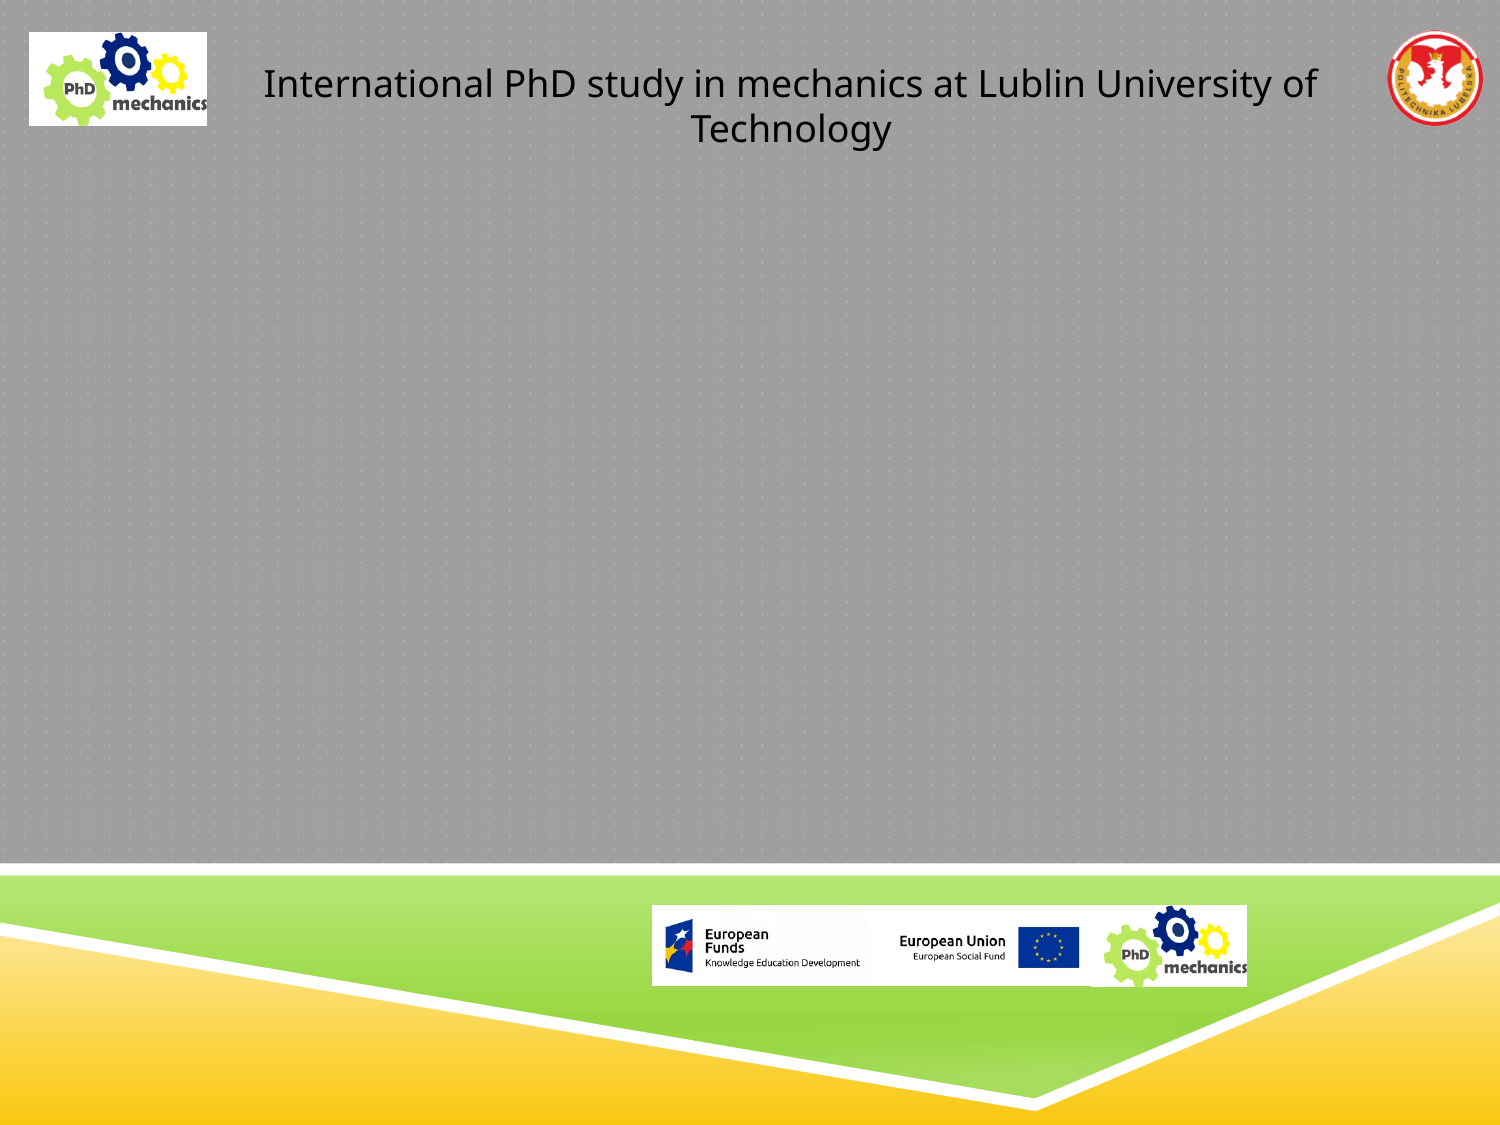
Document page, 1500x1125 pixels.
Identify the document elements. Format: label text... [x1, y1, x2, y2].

text_box International PhD study in mechanics at Lublin University of Technology [218, 52, 1365, 158]
picture [29, 32, 207, 126]
picture [1387, 30, 1484, 127]
picture [652, 905, 1247, 987]
